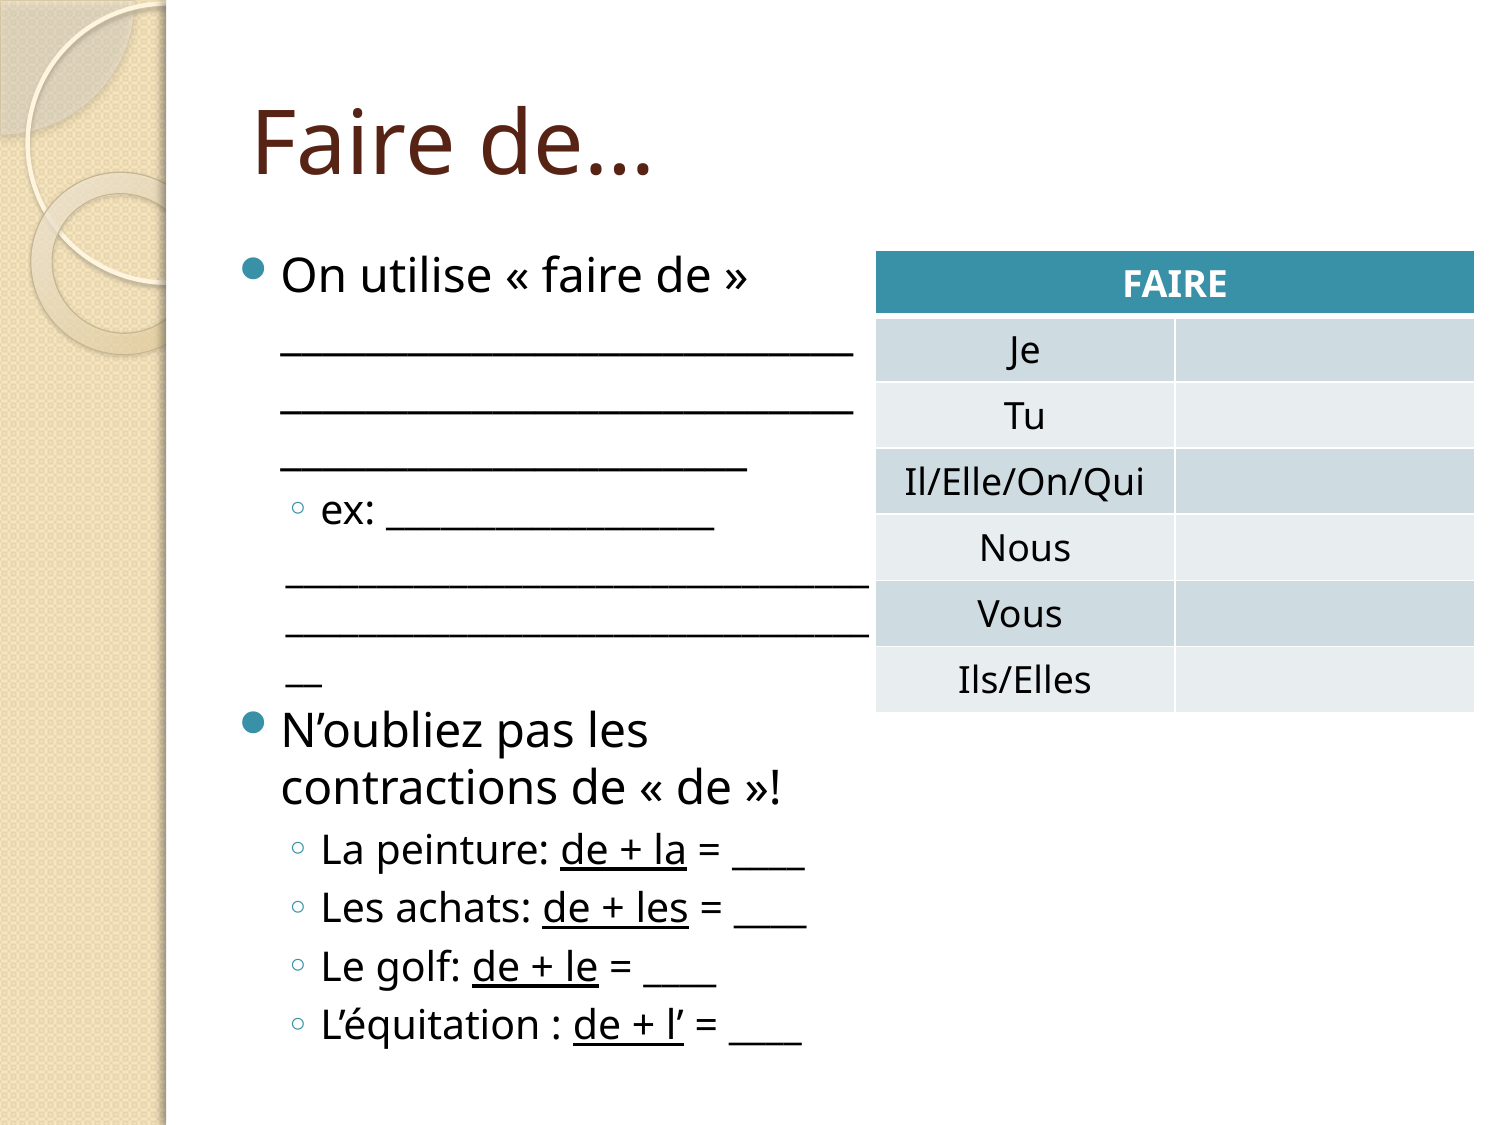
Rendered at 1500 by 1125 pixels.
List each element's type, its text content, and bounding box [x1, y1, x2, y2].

table_cell Vous [876, 581, 1174, 646]
table_cell [1176, 319, 1474, 381]
table_cell [1176, 383, 1474, 447]
table_cell [1176, 581, 1474, 646]
table_cell Il/Elle/On/Qui [876, 449, 1174, 513]
table_cell Ils/Elles [876, 647, 1174, 712]
table_cell Nous [876, 515, 1174, 580]
table_header FAIRE [876, 251, 1474, 313]
table_cell Tu [876, 383, 1174, 447]
title Faire de… [235, 45, 1466, 233]
table_cell [1176, 449, 1474, 513]
list On utilise « faire de » ____________________________________________________________________________ ex: __________________ __________________________________________________________________ N’oubliez pas les contractions de « de »! La peinture: de + la = ____ Les achats: de + les = ____ Le golf: de + le = ____ L’équitation : de + l’ = ____ [212, 237, 888, 1063]
table_cell Je [876, 319, 1174, 381]
table_cell [1176, 515, 1474, 580]
table_cell [1176, 647, 1474, 712]
